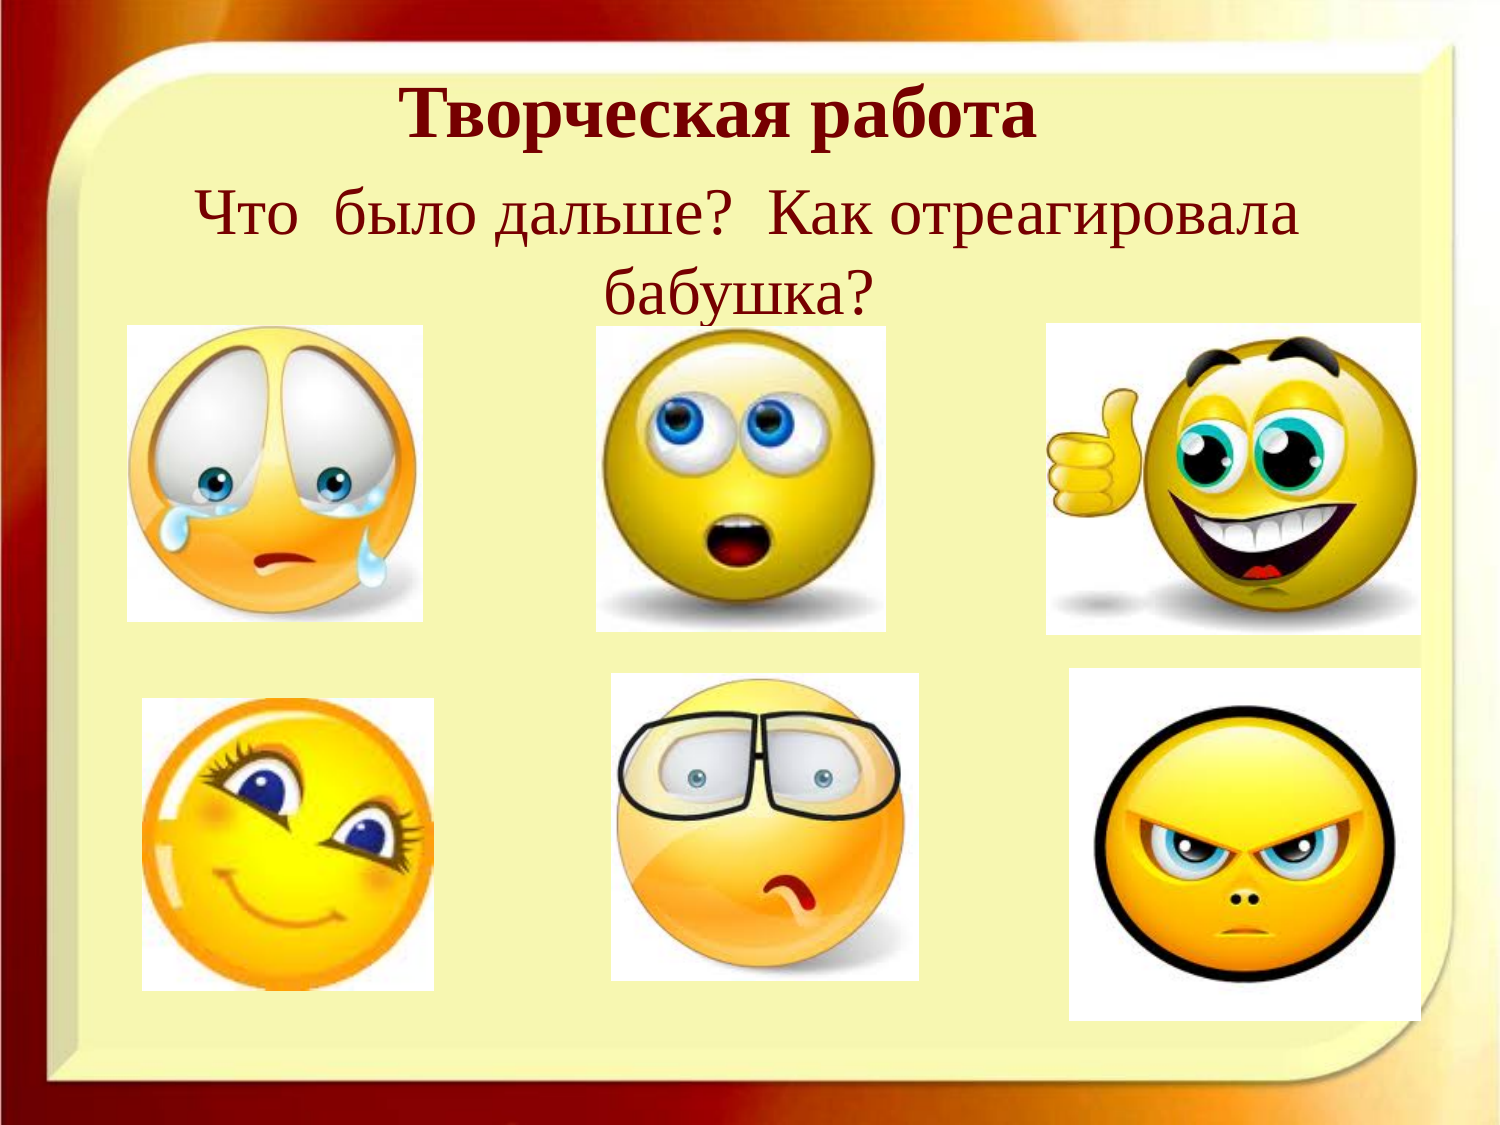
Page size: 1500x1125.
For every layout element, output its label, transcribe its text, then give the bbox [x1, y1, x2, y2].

text_box Что было дальше? Как отреагировала бабушка? [84, 160, 1412, 336]
text_box Творческая работа [383, 54, 1054, 160]
picture [0, 0, 1500, 1125]
